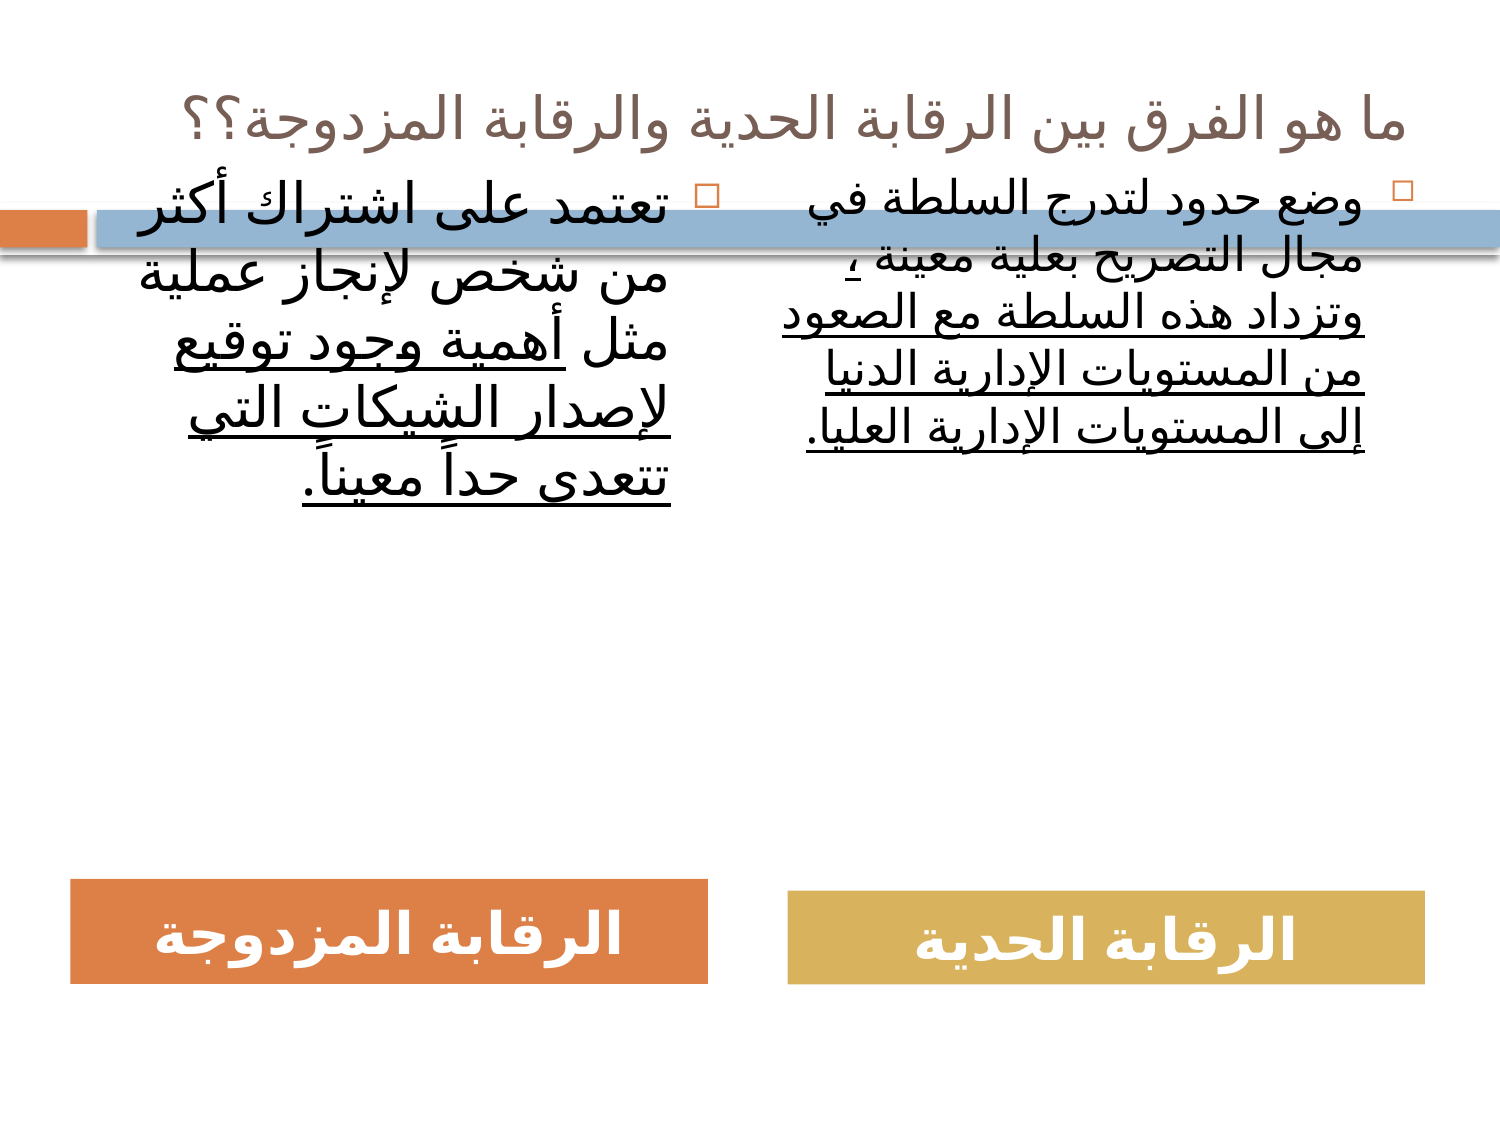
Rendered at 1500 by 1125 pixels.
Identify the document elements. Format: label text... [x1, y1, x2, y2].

title ما هو الفرق بين الرقابة الحدية والرقابة المزدوجة؟؟ [87, 44, 1425, 188]
list وضع حدود لتدرج السلطة في مجال التصريح بعلية معينة ، وتزداد هذه السلطة مع الصعود من المستويات الإدارية الدنيا إلى المستويات الإدارية العليا. [765, 159, 1425, 516]
list الرقابة المزدوجة [70, 878, 708, 984]
list الرقابة الحدية [787, 890, 1425, 985]
list تعتمد على اشتراك أكثر من شخص لإنجاز عملية مثل أهمية وجود توقيع لإصدار الشيكات التي تتعدى حداً معيناً. [75, 159, 735, 516]
